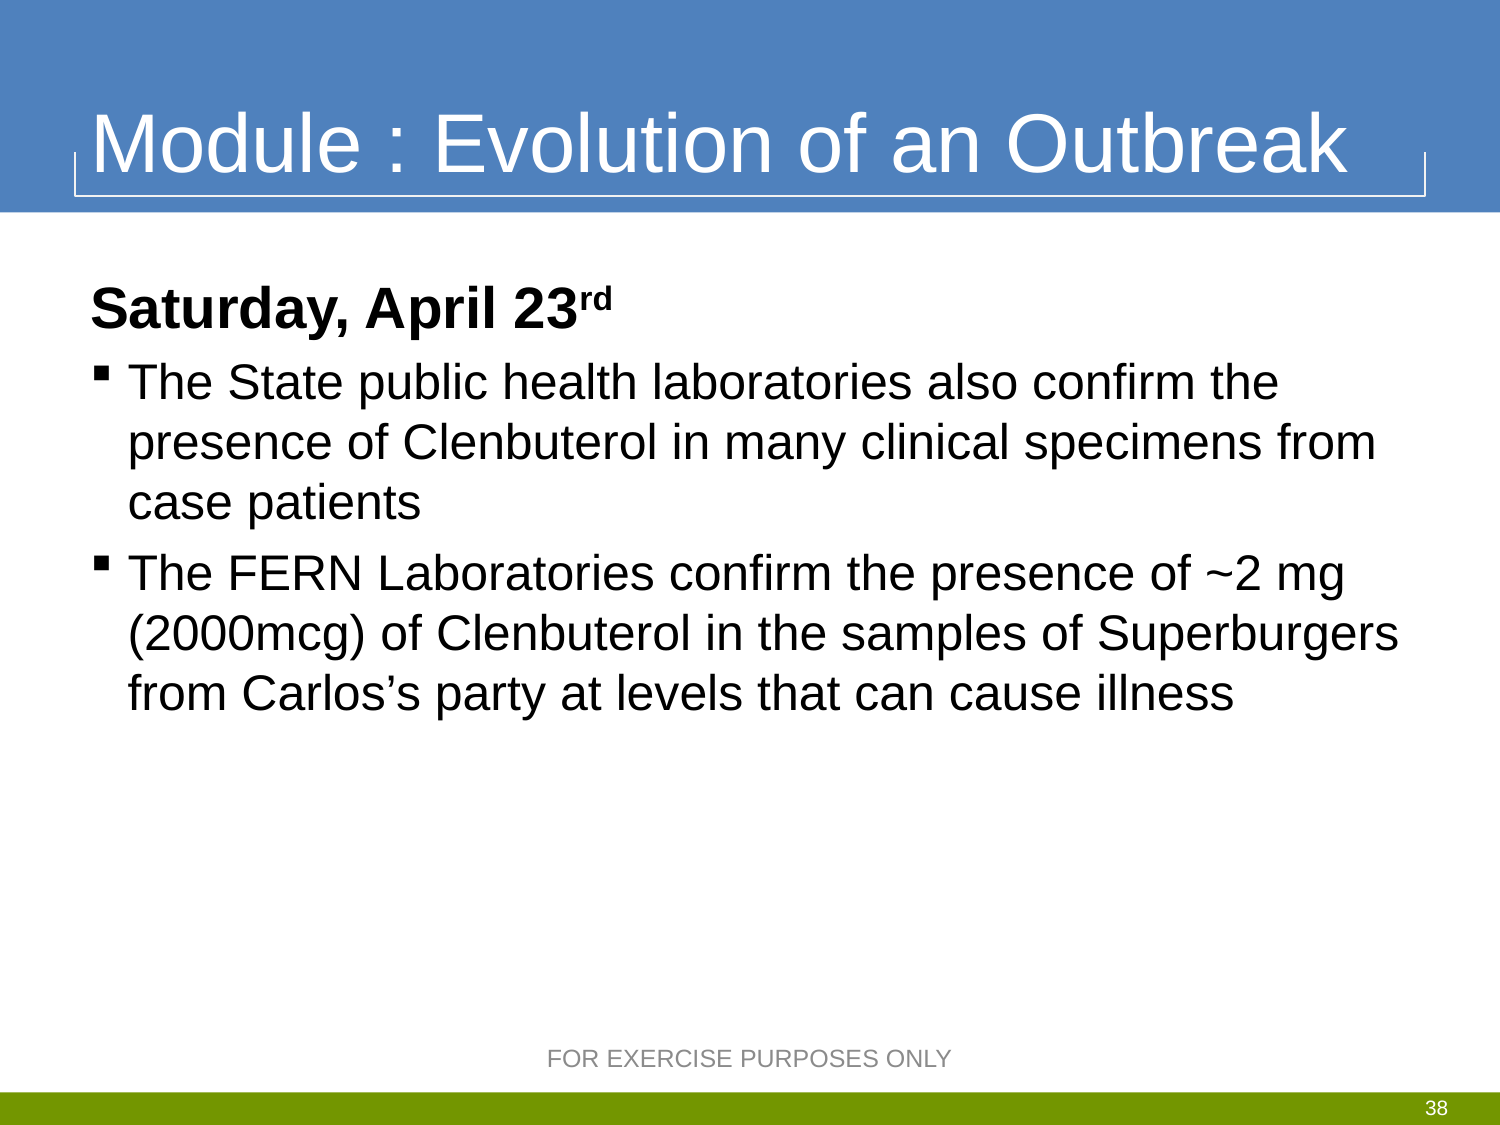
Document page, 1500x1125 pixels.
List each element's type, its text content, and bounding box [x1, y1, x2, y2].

footer FOR EXERCISE PURPOSES ONLY [512, 1042, 988, 1103]
title Module : Evolution of an Outbreak [74, 44, 1426, 233]
list Saturday, April 23rd The State public health laboratories also confirm the presence of Clenbuterol in many clinical specimens from case patients The FERN Laboratories confirm the presence of ~2 mg (2000mcg) of Clenbuterol in the samples of Superburgers from Carlos’s party at levels that can cause illness [74, 262, 1426, 1006]
